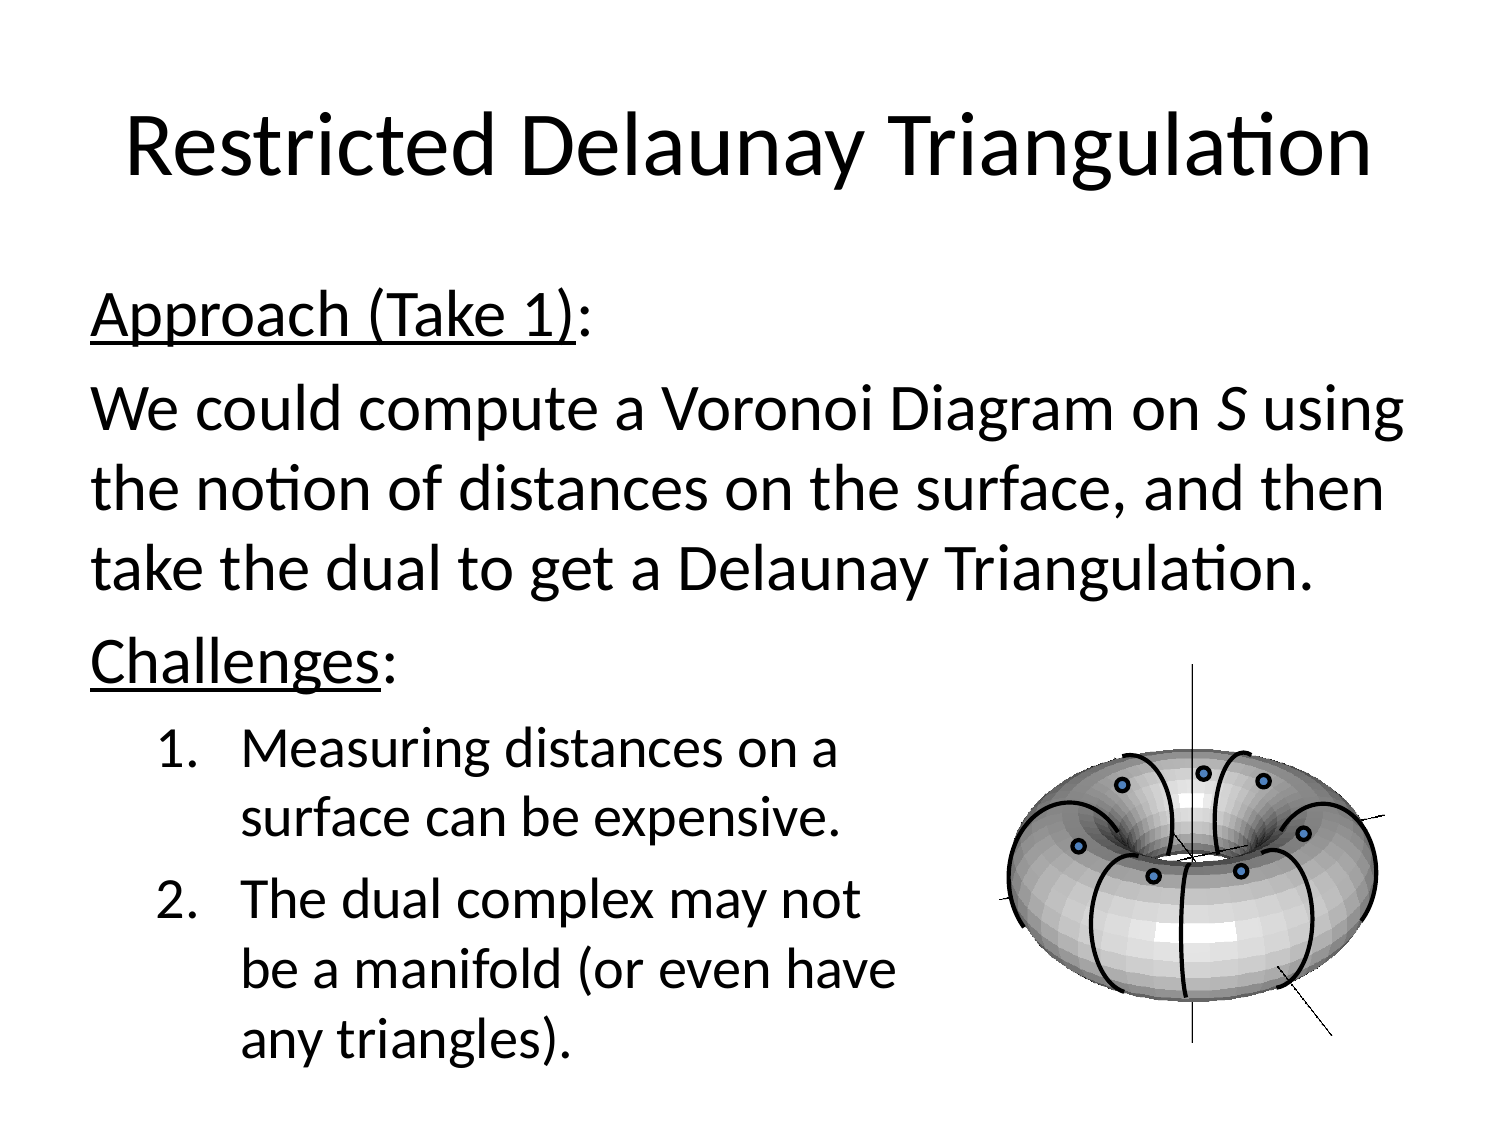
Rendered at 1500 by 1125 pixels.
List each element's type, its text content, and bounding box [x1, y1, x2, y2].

list Approach (Take 1): We could compute a Voronoi Diagram on S using the notion of distances on the surface, and then take the dual to get a Delaunay Triangulation. Challenges: Measuring distances on a surface can be expensive. The dual complex may not be a manifold (or even have any triangles). [75, 262, 1425, 1125]
picture [999, 664, 1386, 1051]
title Restricted Delaunay Triangulation [75, 45, 1425, 233]
